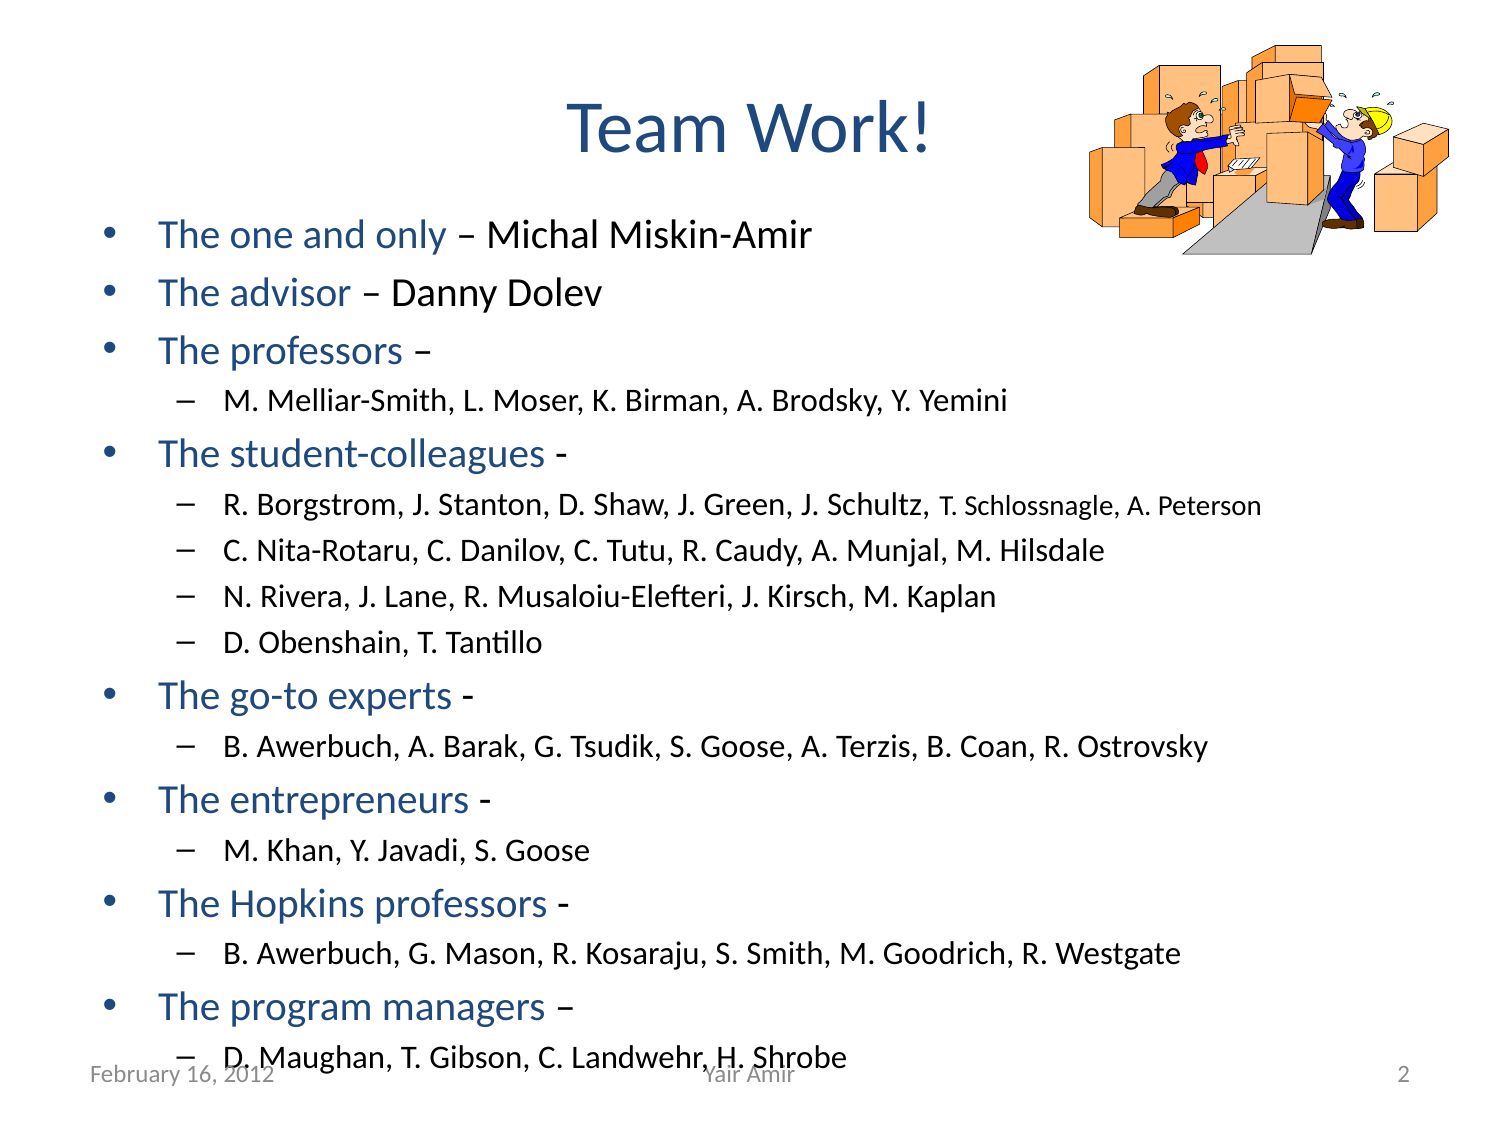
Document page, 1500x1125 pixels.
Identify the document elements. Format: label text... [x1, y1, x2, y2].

footer Yair Amir [512, 1042, 988, 1103]
slide_number 2 [1074, 1042, 1425, 1103]
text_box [1088, 44, 1451, 256]
list The one and only – Michal Miskin-Amir The advisor – Danny Dolev The professors – M. Melliar-Smith, L. Moser, K. Birman, A. Brodsky, Y. Yemini The student-colleagues - R. Borgstrom, J. Stanton, D. Shaw, J. Green, J. Schultz, T. Schlossnagle, A. Peterson C. Nita-Rotaru, C. Danilov, C. Tutu, R. Caudy, A. Munjal, M. Hilsdale N. Rivera, J. Lane, R. Musaloiu-Elefteri, J. Kirsch, M. Kaplan D. Obenshain, T. Tantillo The go-to experts - B. Awerbuch, A. Barak, G. Tsudik, S. Goose, A. Terzis, B. Coan, R. Ostrovsky The entrepreneurs - M. Khan, Y. Javadi, S. Goose The Hopkins professors - B. Awerbuch, G. Mason, R. Kosaraju, S. Smith, M. Goodrich, R. Westgate The program managers – D. Maughan, T. Gibson, C. Landwehr, H. Shrobe [87, 200, 1463, 1091]
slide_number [75, 1042, 425, 1103]
title Team Work! [75, 45, 1086, 200]
